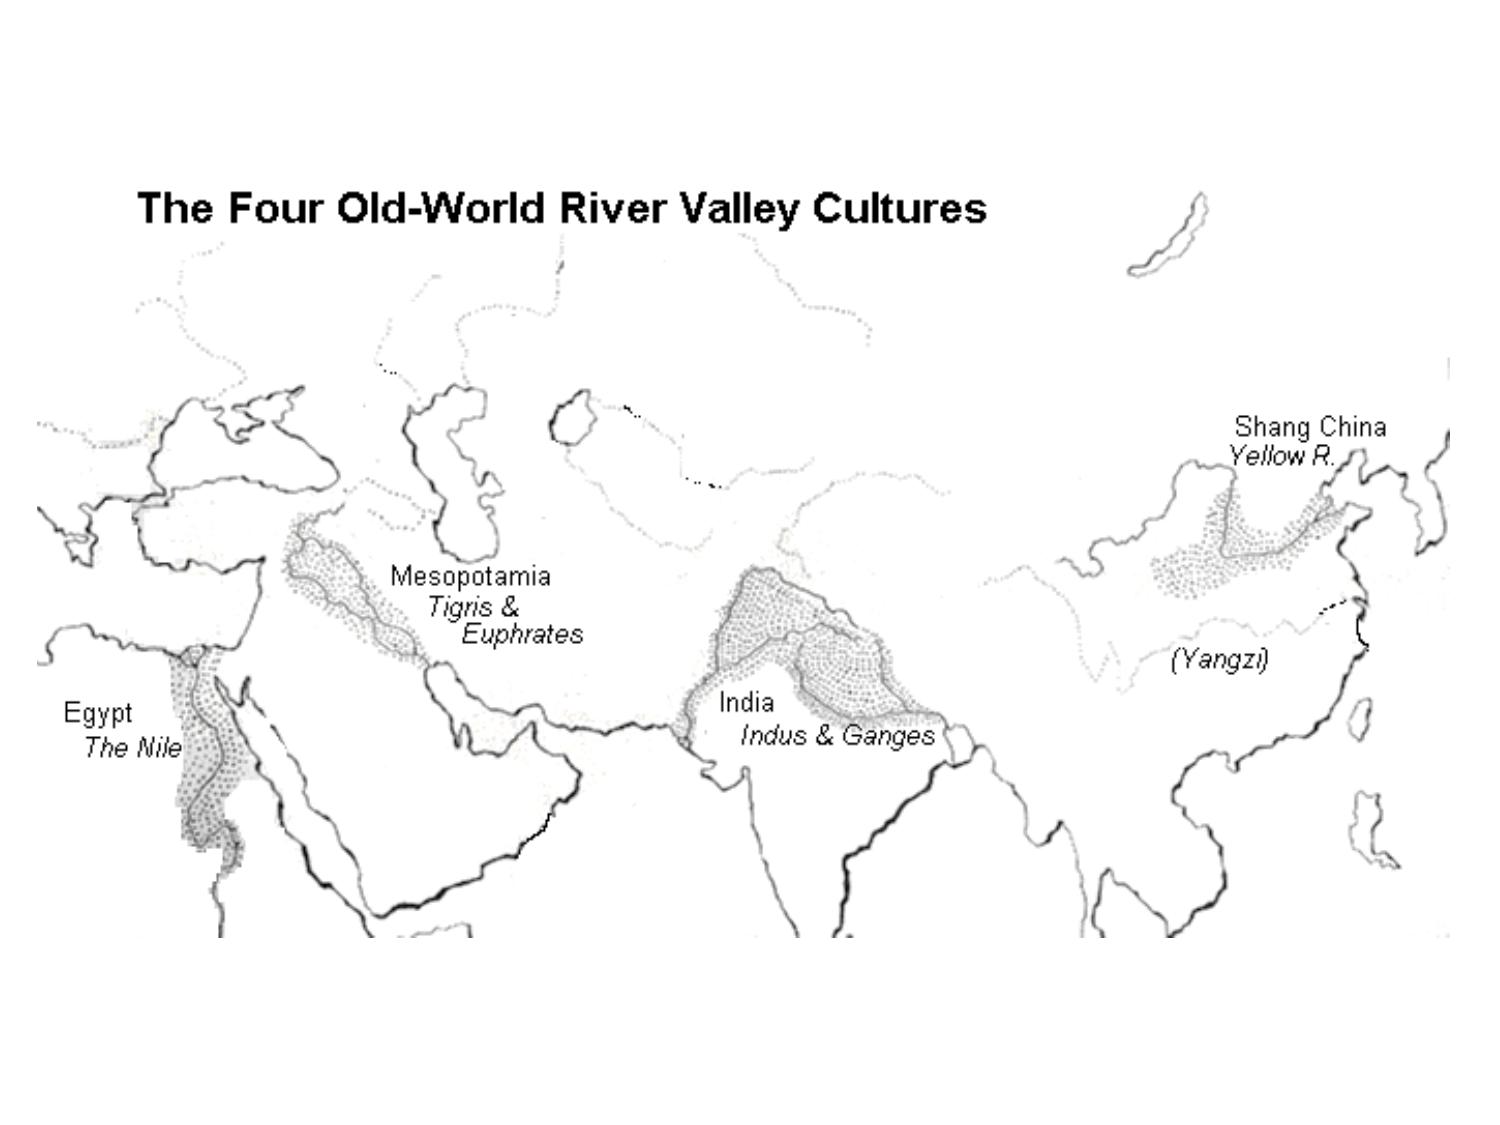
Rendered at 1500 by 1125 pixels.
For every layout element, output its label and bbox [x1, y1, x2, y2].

picture [37, 124, 1450, 938]
